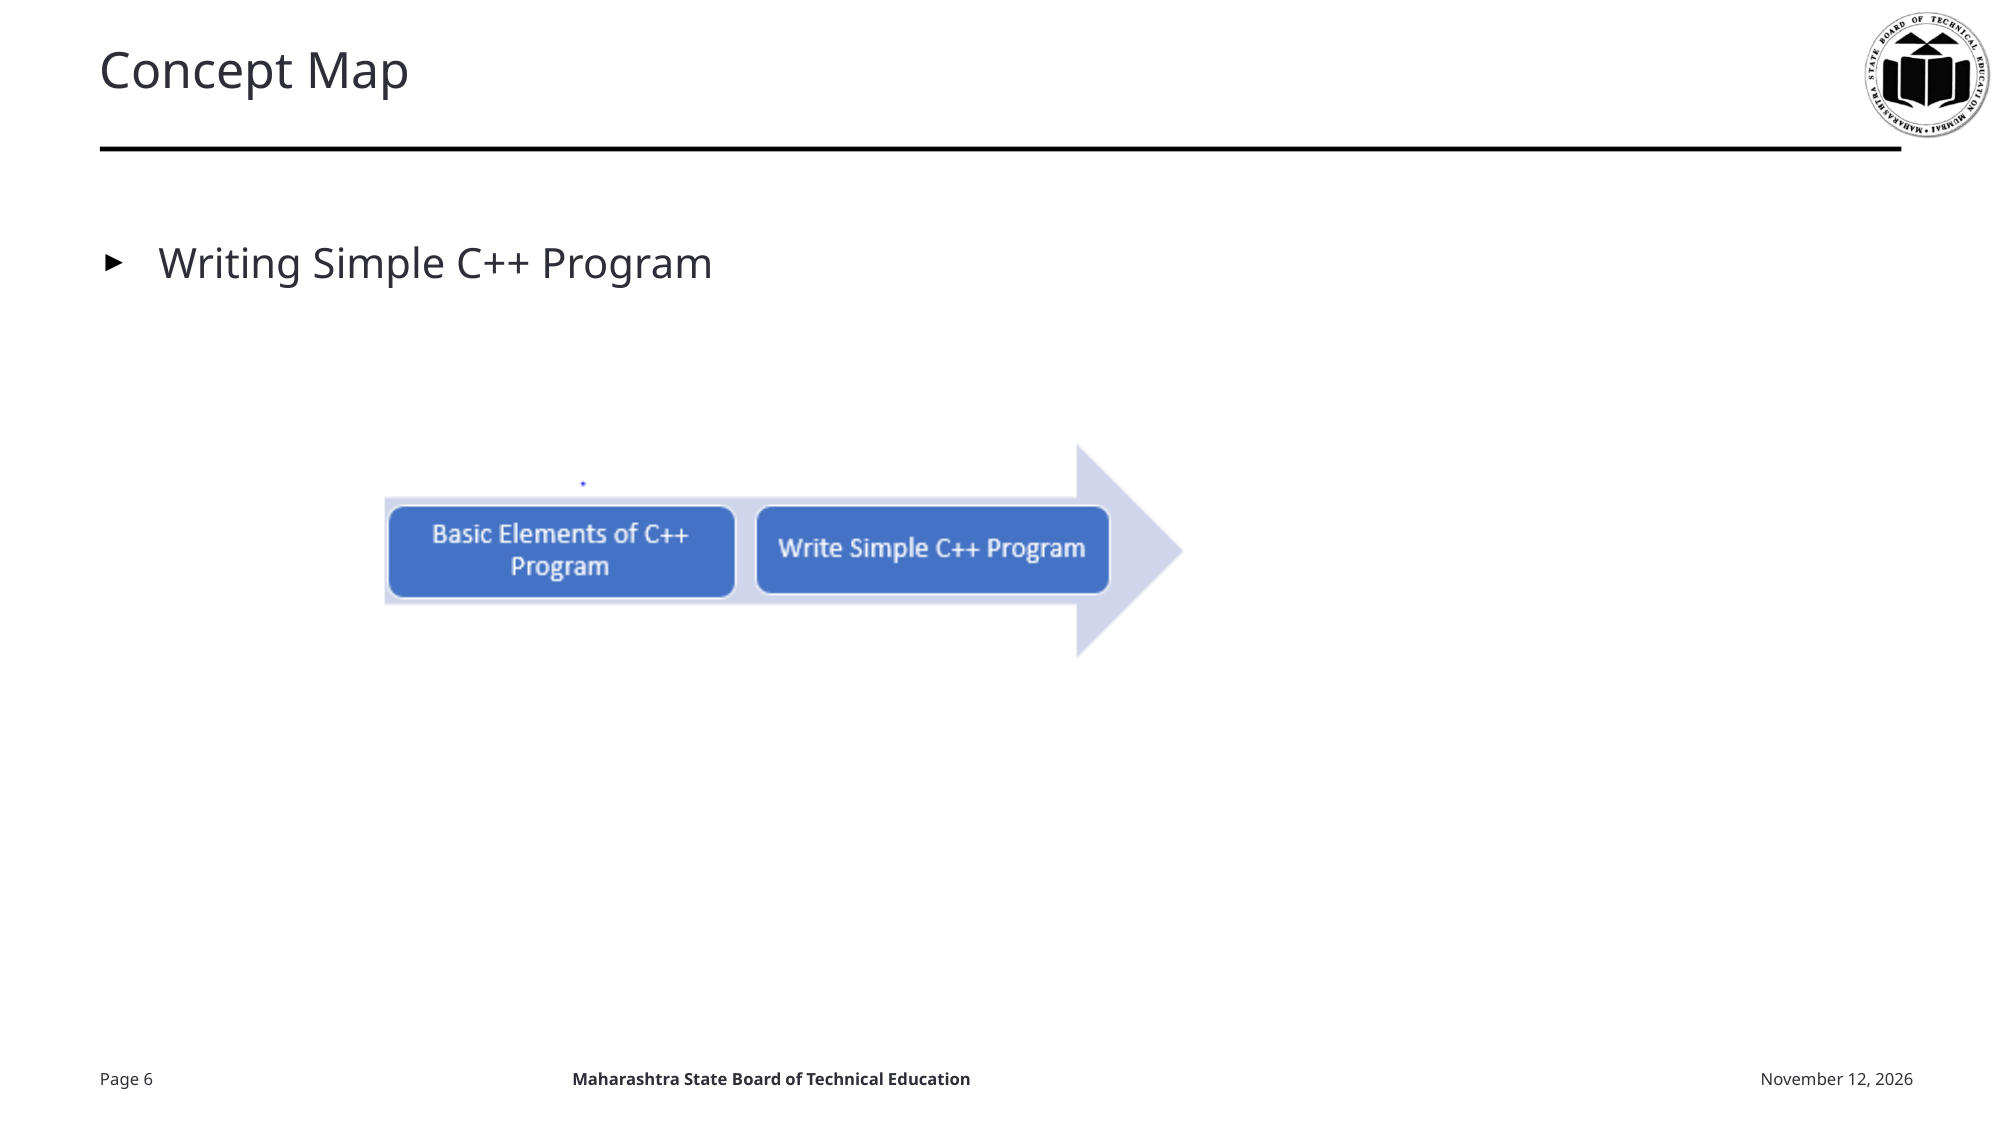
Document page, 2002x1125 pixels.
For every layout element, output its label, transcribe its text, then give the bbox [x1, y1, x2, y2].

list Writing Simple C++ Program [99, 186, 1901, 999]
picture [339, 366, 1218, 759]
title Concept Map [99, 48, 1901, 145]
picture [1852, 0, 2001, 149]
